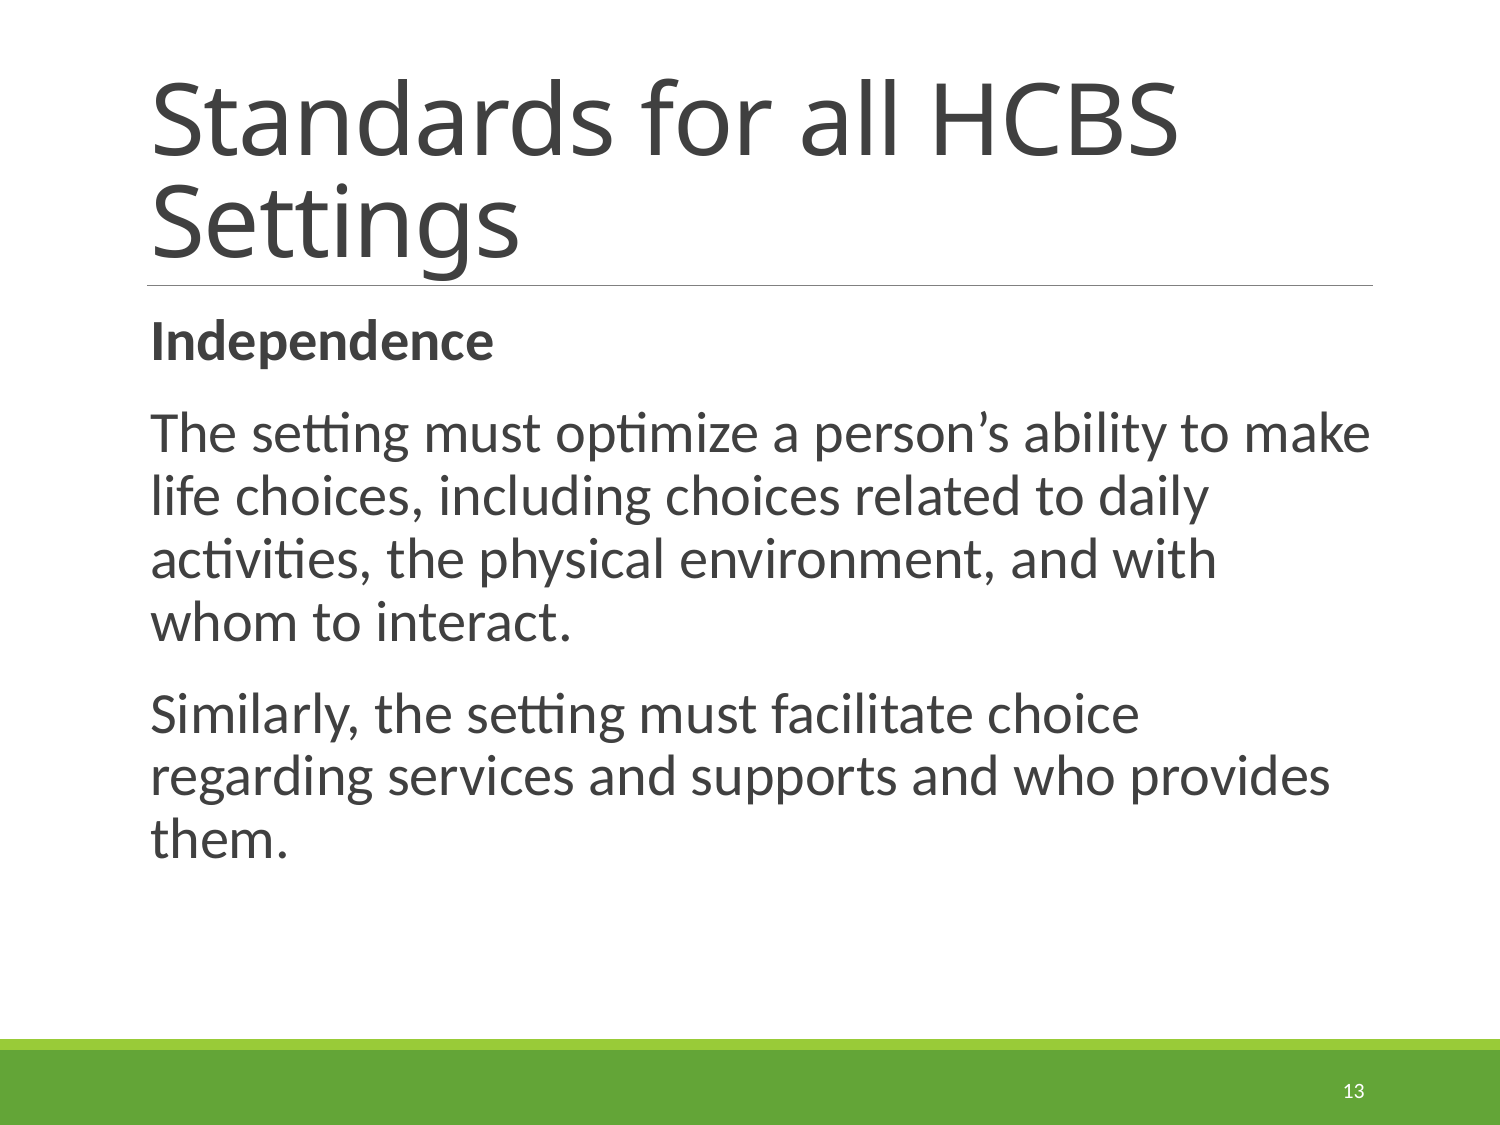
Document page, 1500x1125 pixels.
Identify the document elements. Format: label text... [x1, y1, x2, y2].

list Independence The setting must optimize a person’s ability to make life choices, including choices related to daily activities, the physical environment, and with whom to interact. Similarly, the setting must facilitate choice regarding services and supports and who provides them. [135, 302, 1373, 963]
title Standards for all HCBS Settings [135, 47, 1373, 285]
slide_number 13 [1218, 1059, 1380, 1120]
